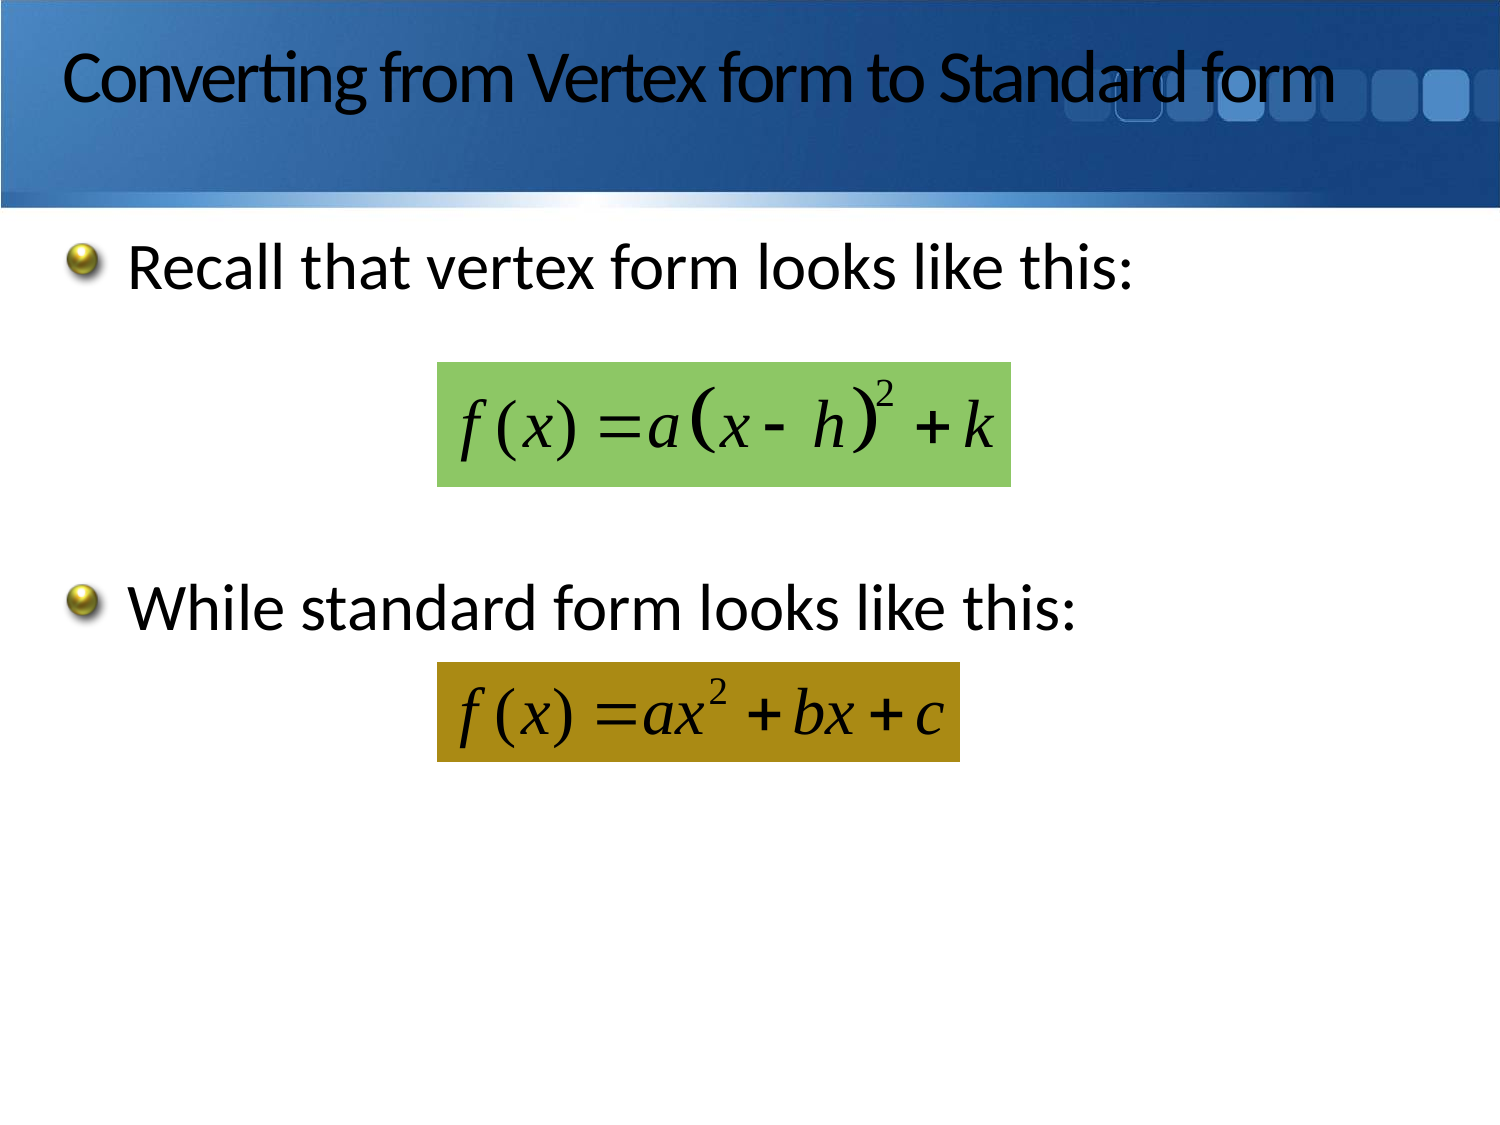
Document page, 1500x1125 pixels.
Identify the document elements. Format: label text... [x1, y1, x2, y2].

title Converting from Vertex form to Standard form [62, 37, 1438, 147]
picture [0, 0, 1500, 1125]
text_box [437, 662, 960, 763]
list Recall that vertex form looks like this: While standard form looks like this: [62, 231, 1438, 595]
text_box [437, 362, 1012, 488]
